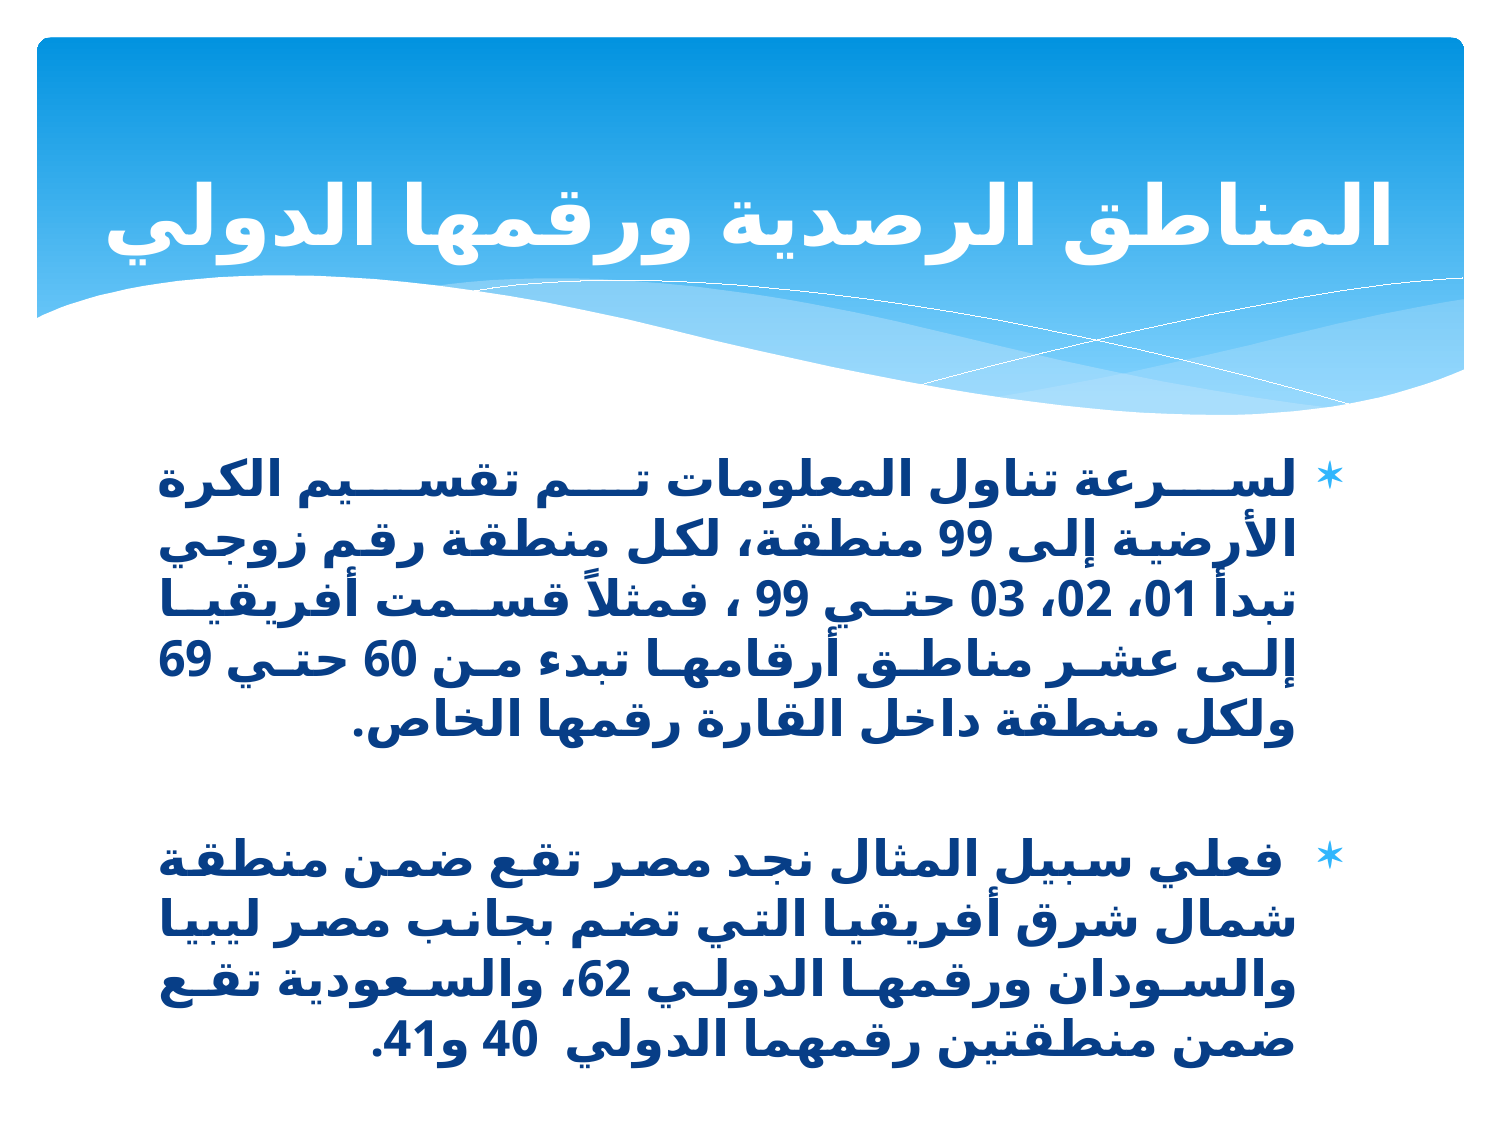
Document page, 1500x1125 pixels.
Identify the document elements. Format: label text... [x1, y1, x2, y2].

list لسرعة تناول المعلومات تم تقسيم الكرة الأرضية إلى 99 منطقة، لكل منطقة رقم زوجي تبدأ 01، 02، 03 حتي 99 ، فمثلاً قسمت أفريقيا إلى عشر مناطق أرقامها تبدء من 60 حتي 69 ولكل منطقة داخل القارة رقمها الخاص. فعلي سبيل المثال نجد مصر تقع ضمن منطقة شمال شرق أفريقيا التي تضم بجانب مصر ليبيا والسودان ورقمها الدولي 62، والسعودية تقع ضمن منطقتين رقمهما الدولي 40 و41. [143, 438, 1359, 1005]
title المناطق الرصدية ورقمها الدولي [75, 112, 1425, 313]
